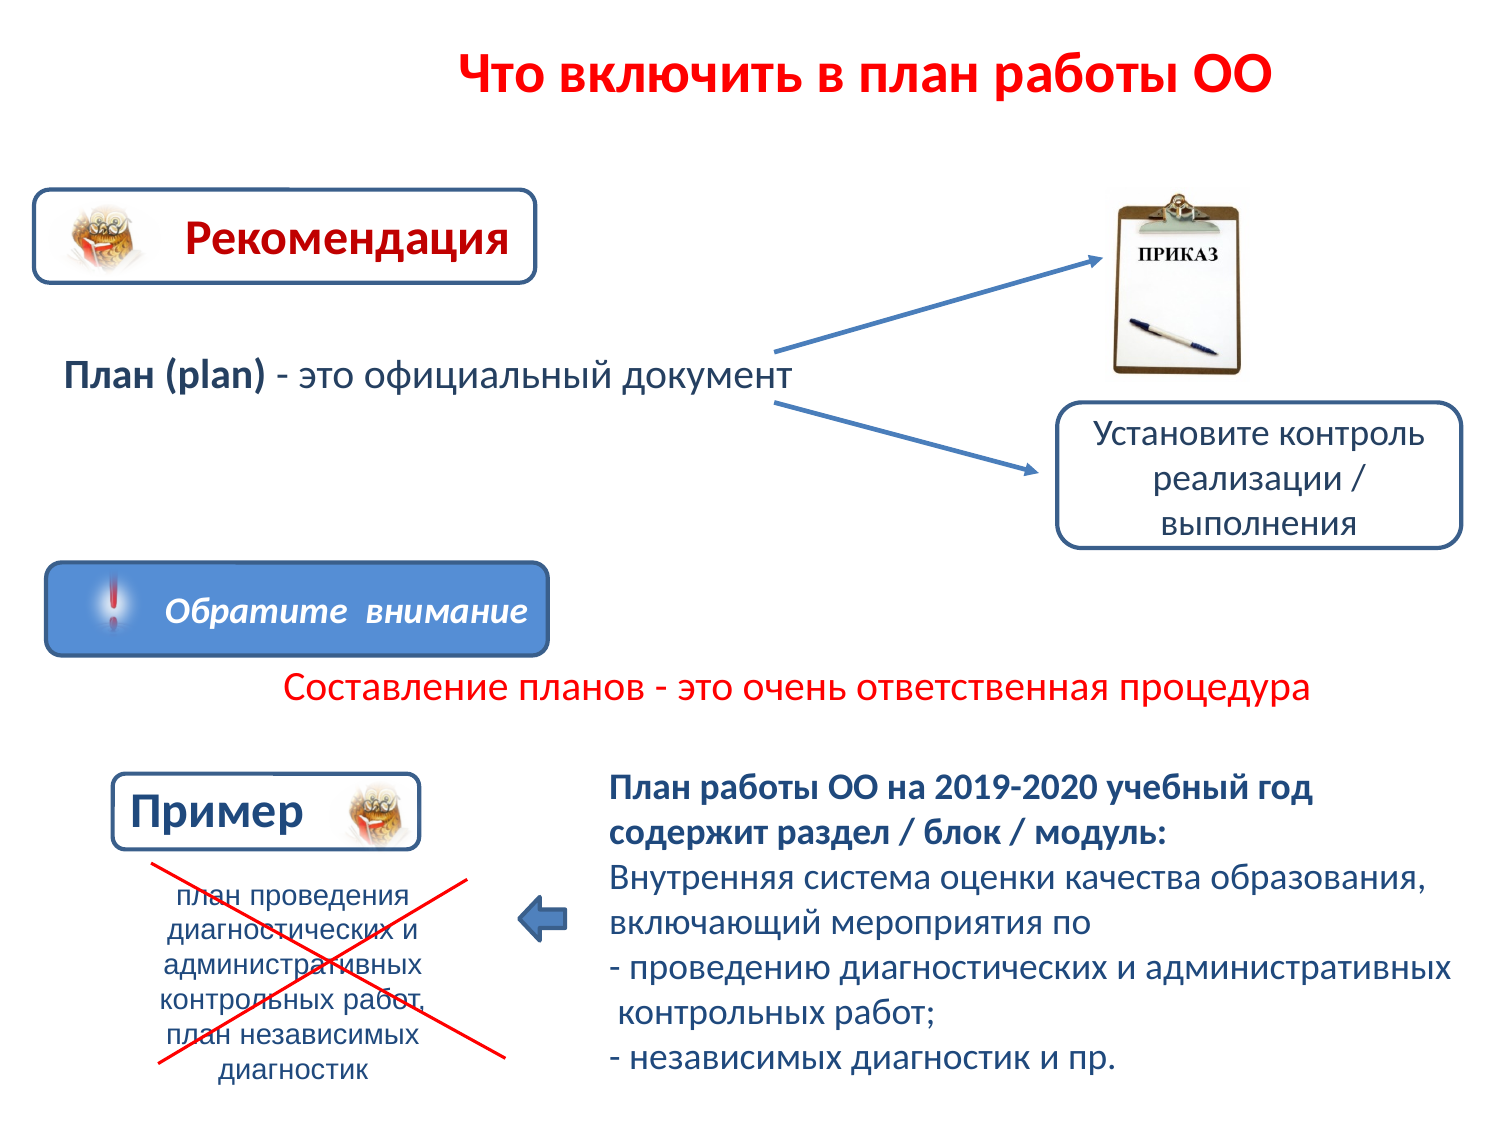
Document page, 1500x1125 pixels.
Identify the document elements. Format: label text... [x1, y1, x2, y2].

text_box [110, 775, 314, 852]
text_box План (plan) - это официальный документ [49, 338, 808, 404]
text_box Составление планов - это очень ответственная процедура [195, 651, 1409, 717]
picture [38, 197, 171, 281]
picture [78, 557, 149, 651]
text_box План работы ОО на 2019-2020 учебный год содержит раздел / блок / модуль: Внутренняя система оценки качества образования, включающий мероприятия по - проведению диагностических и административных контрольных работ; - независимых диагностик и пр. [594, 754, 1468, 1085]
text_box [773, 257, 1104, 353]
text_box [31, 187, 536, 274]
text_box [174, 273, 537, 285]
text_box Пример [115, 770, 358, 846]
picture [319, 774, 435, 859]
text_box Что включить в план работы ОО [315, 26, 1416, 111]
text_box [150, 862, 506, 1059]
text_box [157, 879, 468, 1064]
text_box Рекомендация [173, 197, 565, 273]
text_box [773, 402, 1040, 474]
picture [1105, 187, 1250, 383]
text_box Обратите внимание [43, 560, 77, 658]
text_box Обратите внимание [150, 560, 550, 658]
text_box план проведения диагностических и административных контрольных работ, план независимых диагностик [88, 868, 498, 1093]
text_box [517, 894, 568, 943]
text_box Установите контроль реализации / выполнения [1055, 400, 1464, 551]
